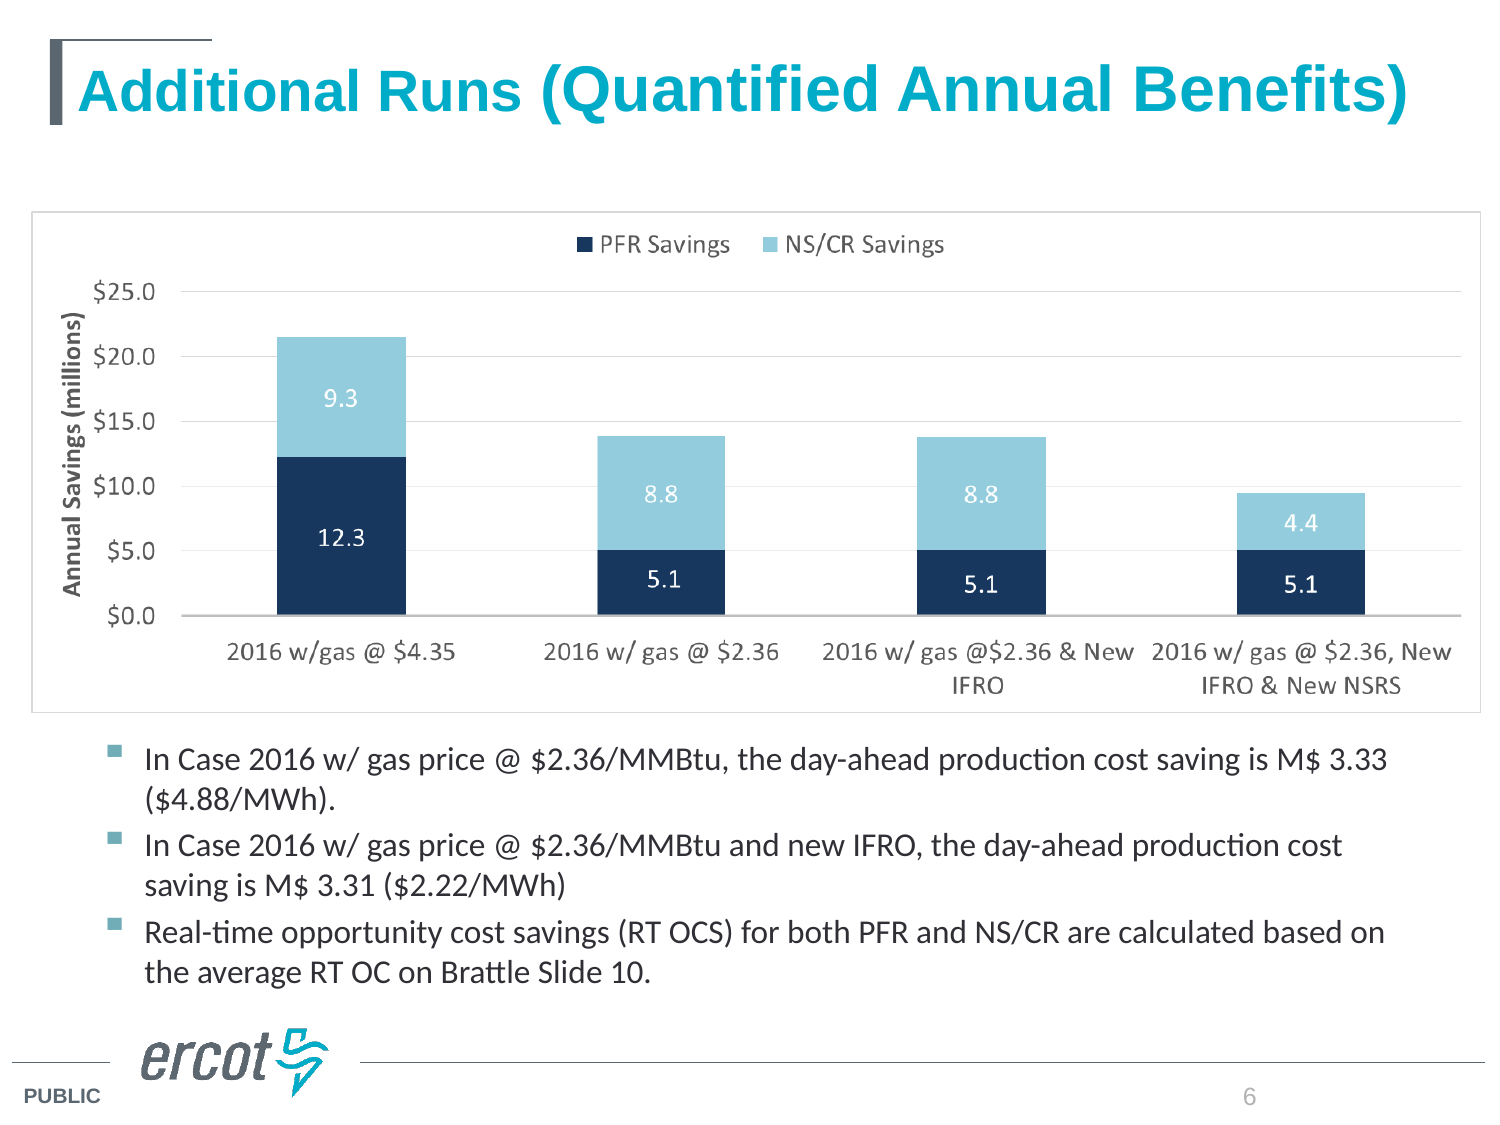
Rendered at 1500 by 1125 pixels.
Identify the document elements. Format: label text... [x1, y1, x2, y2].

text_box In Case 2016 w/ gas price @ $2.36/MMBtu, the day-ahead production cost saving is M$ 3.33 ($4.88/MWh). In Case 2016 w/ gas price @ $2.36/MMBtu and new IFRO, the day-ahead production cost saving is M$ 3.31 ($2.22/MWh) Real-time opportunity cost savings (RT OCS) for both PFR and NS/CR are calculated based on the average RT OC on Brattle Slide 10. [31, 729, 1425, 993]
slide_number 6 [1074, 1066, 1425, 1125]
picture [137, 1024, 332, 1100]
title Additional Runs (Quantified Annual Benefits) [62, 39, 1450, 210]
picture [31, 211, 1481, 713]
